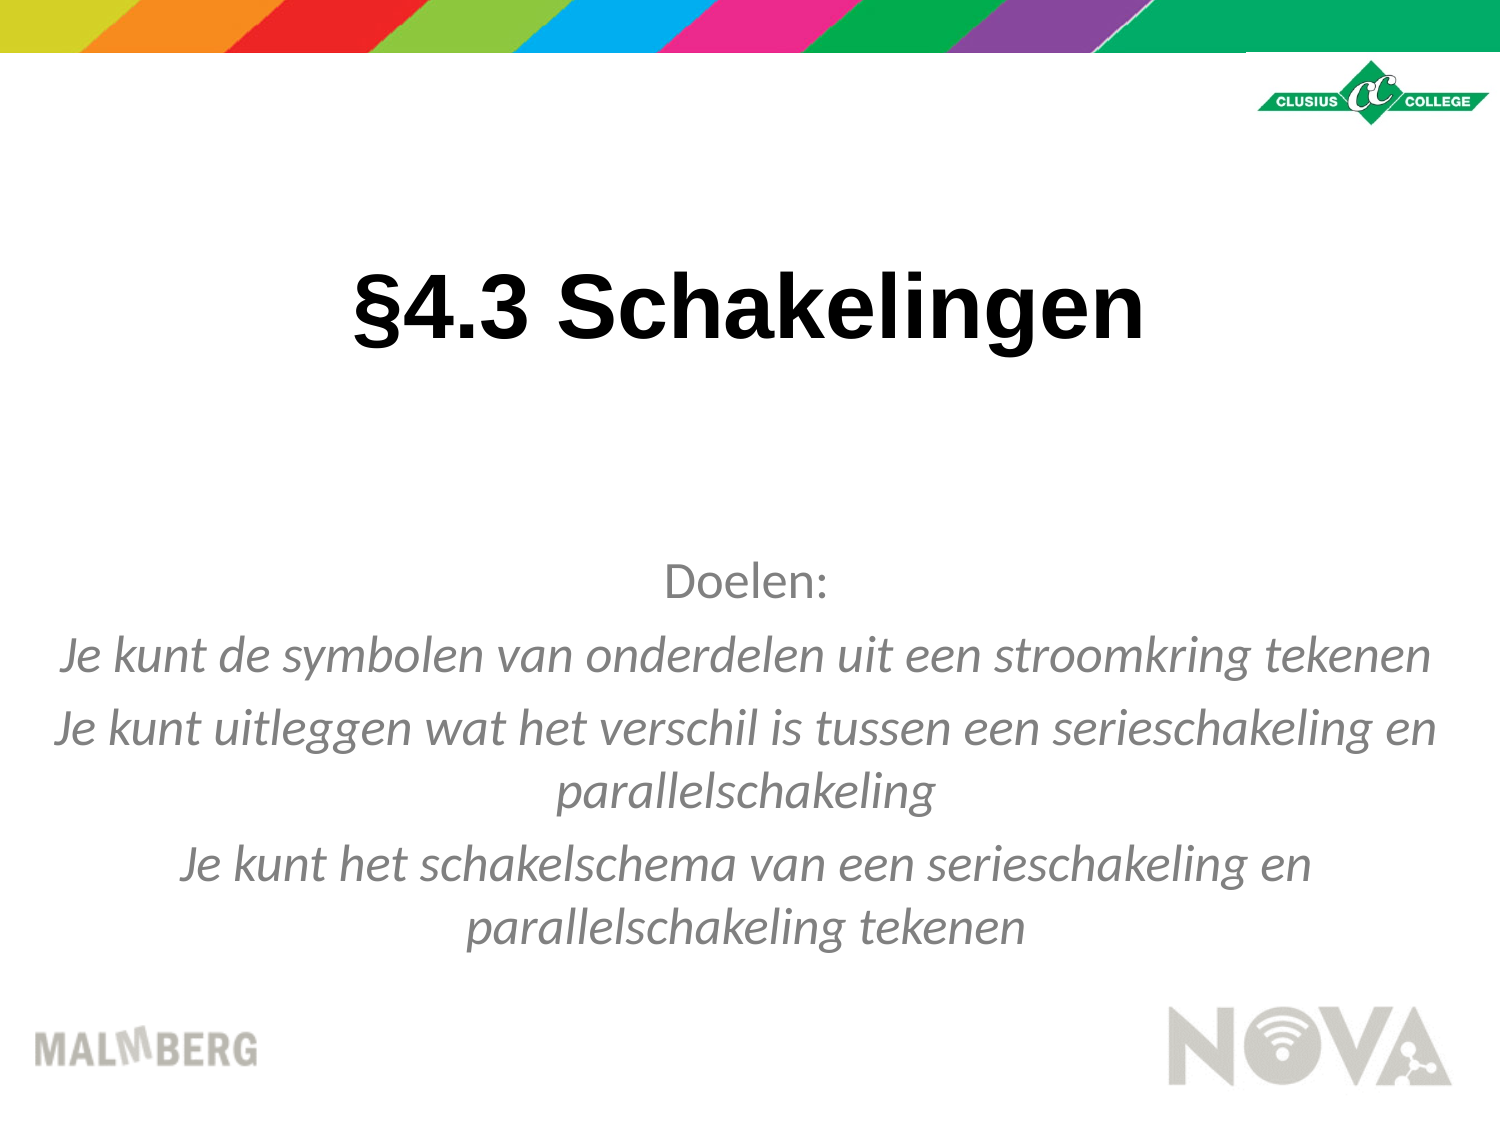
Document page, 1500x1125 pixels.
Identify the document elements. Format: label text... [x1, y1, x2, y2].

picture [34, 1024, 260, 1068]
picture [658, 0, 1500, 133]
title §4.3 Schakelingen [64, 181, 1436, 423]
picture [1164, 984, 1459, 1108]
picture [0, 0, 573, 53]
subtitle Doelen: Je kunt de symbolen van onderdelen uit een stroomkring tekenen Je kunt uitleggen wat het verschil is tussen een serieschakeling en parallelschakeling Je kunt het schakelschema van een serieschakeling en parallelschakeling tekenen [34, 538, 1459, 985]
